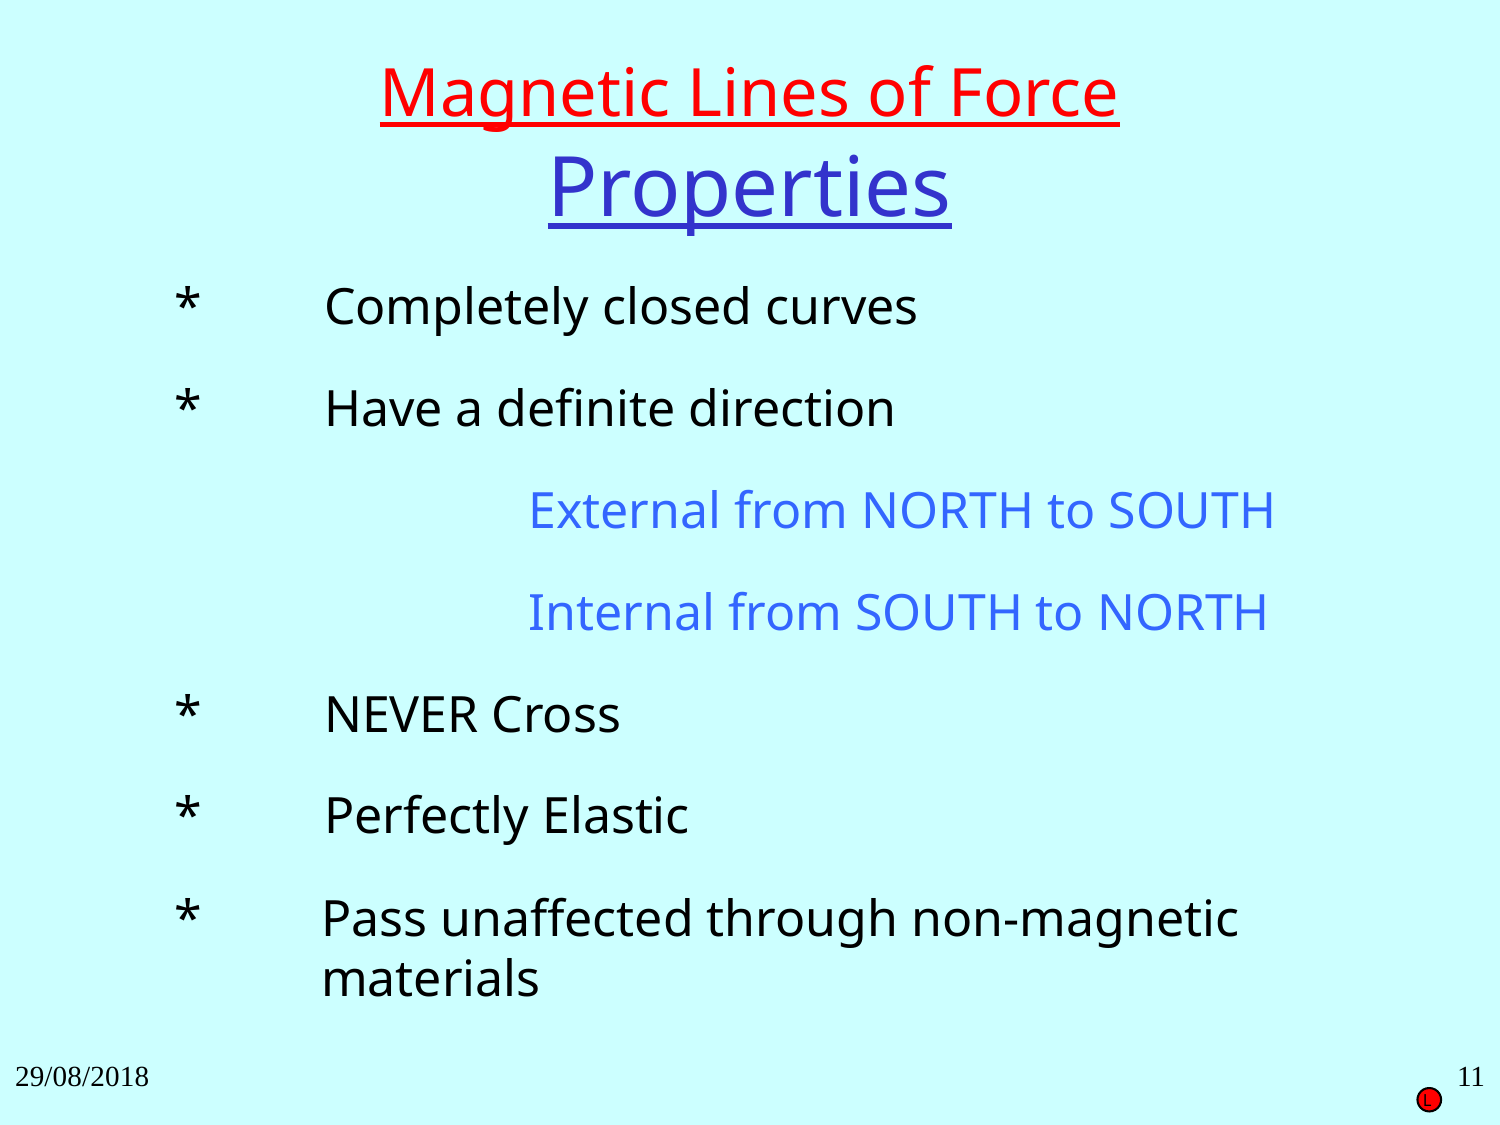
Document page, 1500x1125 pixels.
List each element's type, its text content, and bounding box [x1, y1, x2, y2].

text_box Magnetic Lines of Force [156, 42, 1344, 138]
text_box * Completely closed curves [159, 267, 1341, 343]
text_box * Have a definite direction [159, 369, 1341, 445]
text_box Properties [425, 125, 1075, 241]
slide_number 11 [1187, 1050, 1500, 1125]
text_box Internal from SOUTH to NORTH [513, 572, 1341, 648]
text_box * Pass unaffected through non-magnetic materials [159, 878, 1341, 1019]
text_box * Perfectly Elastic [159, 776, 1341, 852]
text_box External from NORTH to SOUTH [513, 471, 1341, 546]
text_box * NEVER Cross [159, 674, 1341, 750]
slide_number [0, 1050, 313, 1125]
text_box L [1417, 1088, 1442, 1112]
